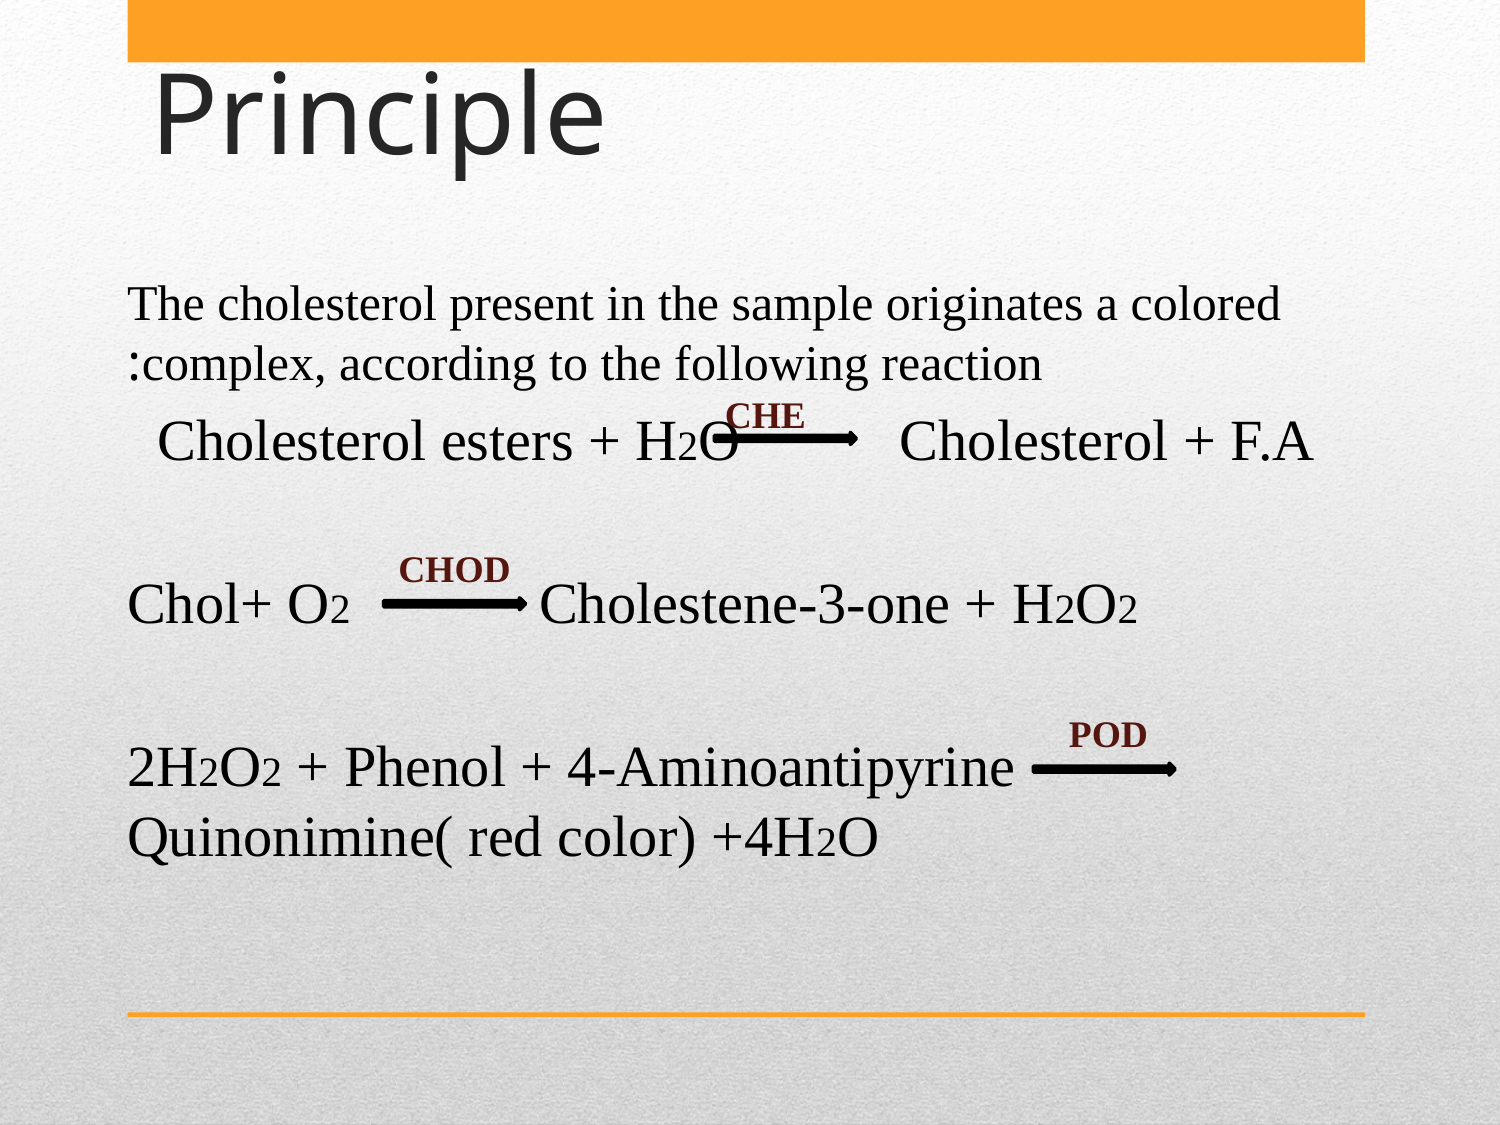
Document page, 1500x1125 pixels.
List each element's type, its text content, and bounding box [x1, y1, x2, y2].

title Principle [135, 0, 1249, 160]
text_box POD [1010, 702, 1163, 763]
list The cholesterol present in the sample originates a colored complex, according to the following reaction: Cholesterol esters + H2O Cholesterol + F.A Chol+ O2 Cholestene-3-one + H2O2 2H2O2 + Phenol + 4-Aminoantipyrine Quinonimine( red color) +4H2O [112, 160, 1350, 1125]
text_box CHE [679, 383, 821, 444]
text_box CHOD [360, 537, 526, 597]
text_box [1031, 761, 1177, 777]
text_box [821, 430, 858, 447]
text_box [381, 597, 527, 612]
